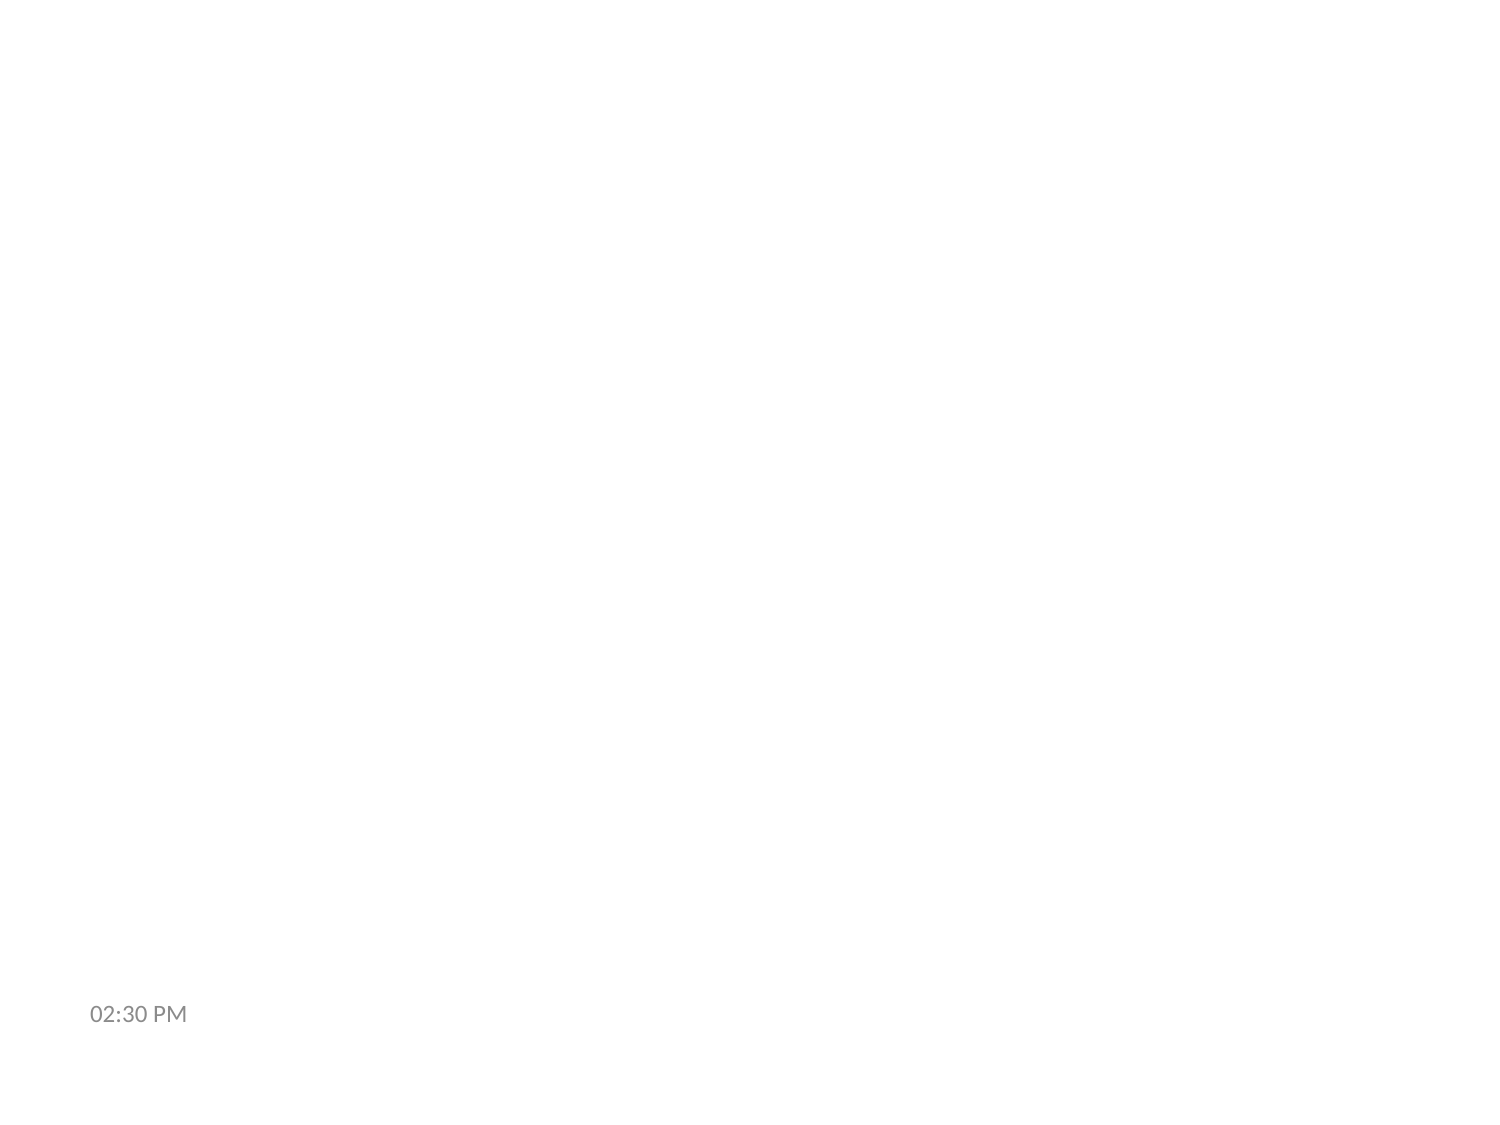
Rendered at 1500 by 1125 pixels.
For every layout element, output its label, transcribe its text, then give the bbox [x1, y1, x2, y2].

text_box 3:35 PM [75, 982, 425, 1043]
